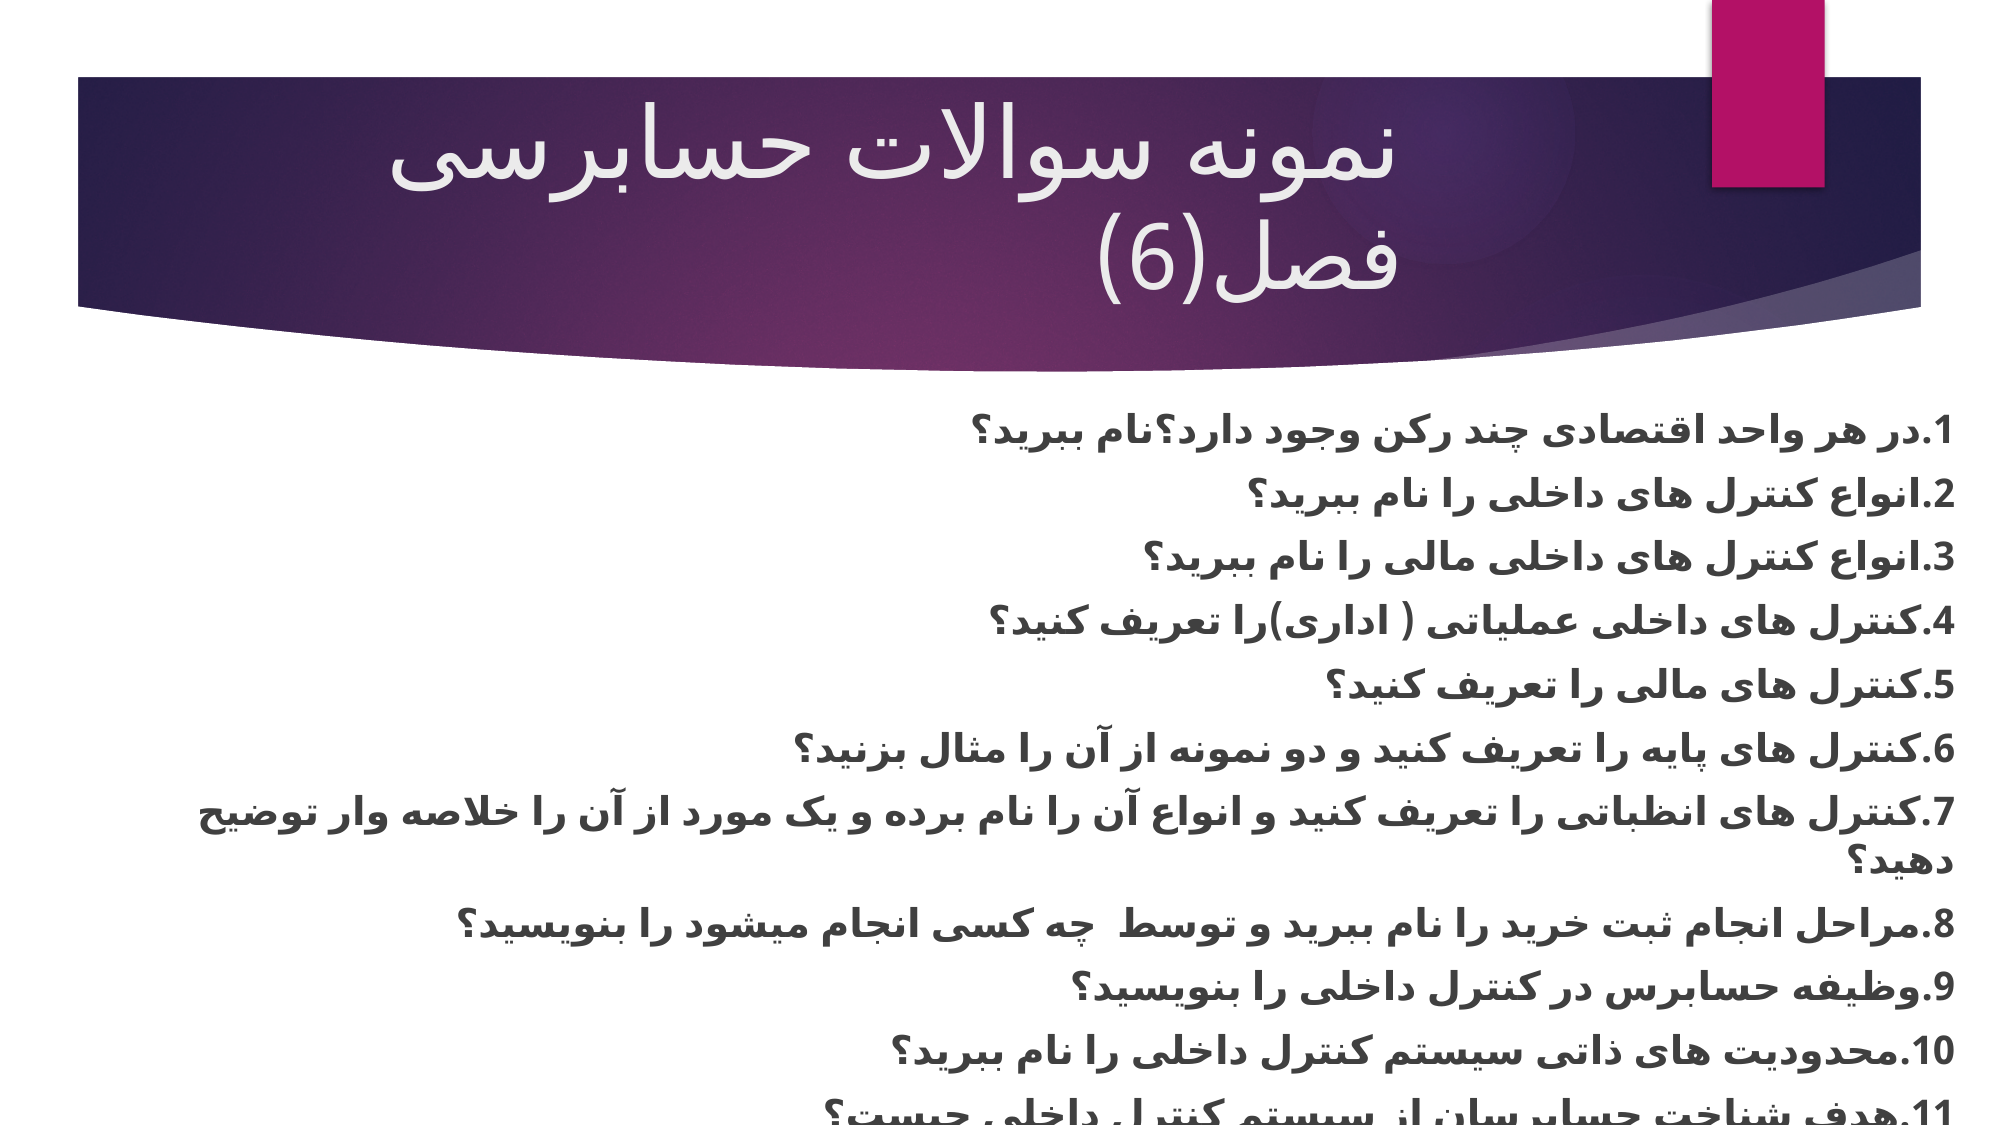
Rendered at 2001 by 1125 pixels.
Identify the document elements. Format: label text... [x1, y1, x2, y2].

list 1.در هر واحد اقتصادی چند رکن وجود دارد؟نام ببرید؟ 2.انواع کنترل های داخلی را نام ببرید؟ 3.انواع کنترل های داخلی مالی را نام ببرید؟ 4.کنترل های داخلی عملیاتی ( اداری)را تعریف کنید؟ 5.کنترل های مالی را تعریف کنید؟ 6.کنترل های پایه را تعریف کنید و دو نمونه از آن را مثال بزنید؟ 7.کنترل های انظباتی را تعریف کنید و انواع آن را نام برده و یک مورد از آن را خلاصه وار توضیح دهید؟ 8.مراحل انجام ثبت خرید را نام ببرید و توسط چه کسی انجام میشود را بنویسید؟ 9.وظیفه حسابرس در کنترل داخلی را بنویسید؟ 10.محدودیت های ذاتی سیستم کنترل داخلی را نام ببرید؟ 11.هدف شناخت حسابرسان از سیستم کنترل داخلی چیست؟ [82, 396, 1970, 1125]
title نمونه سوالات حسابرسی فصل(6) [0, 70, 1418, 205]
